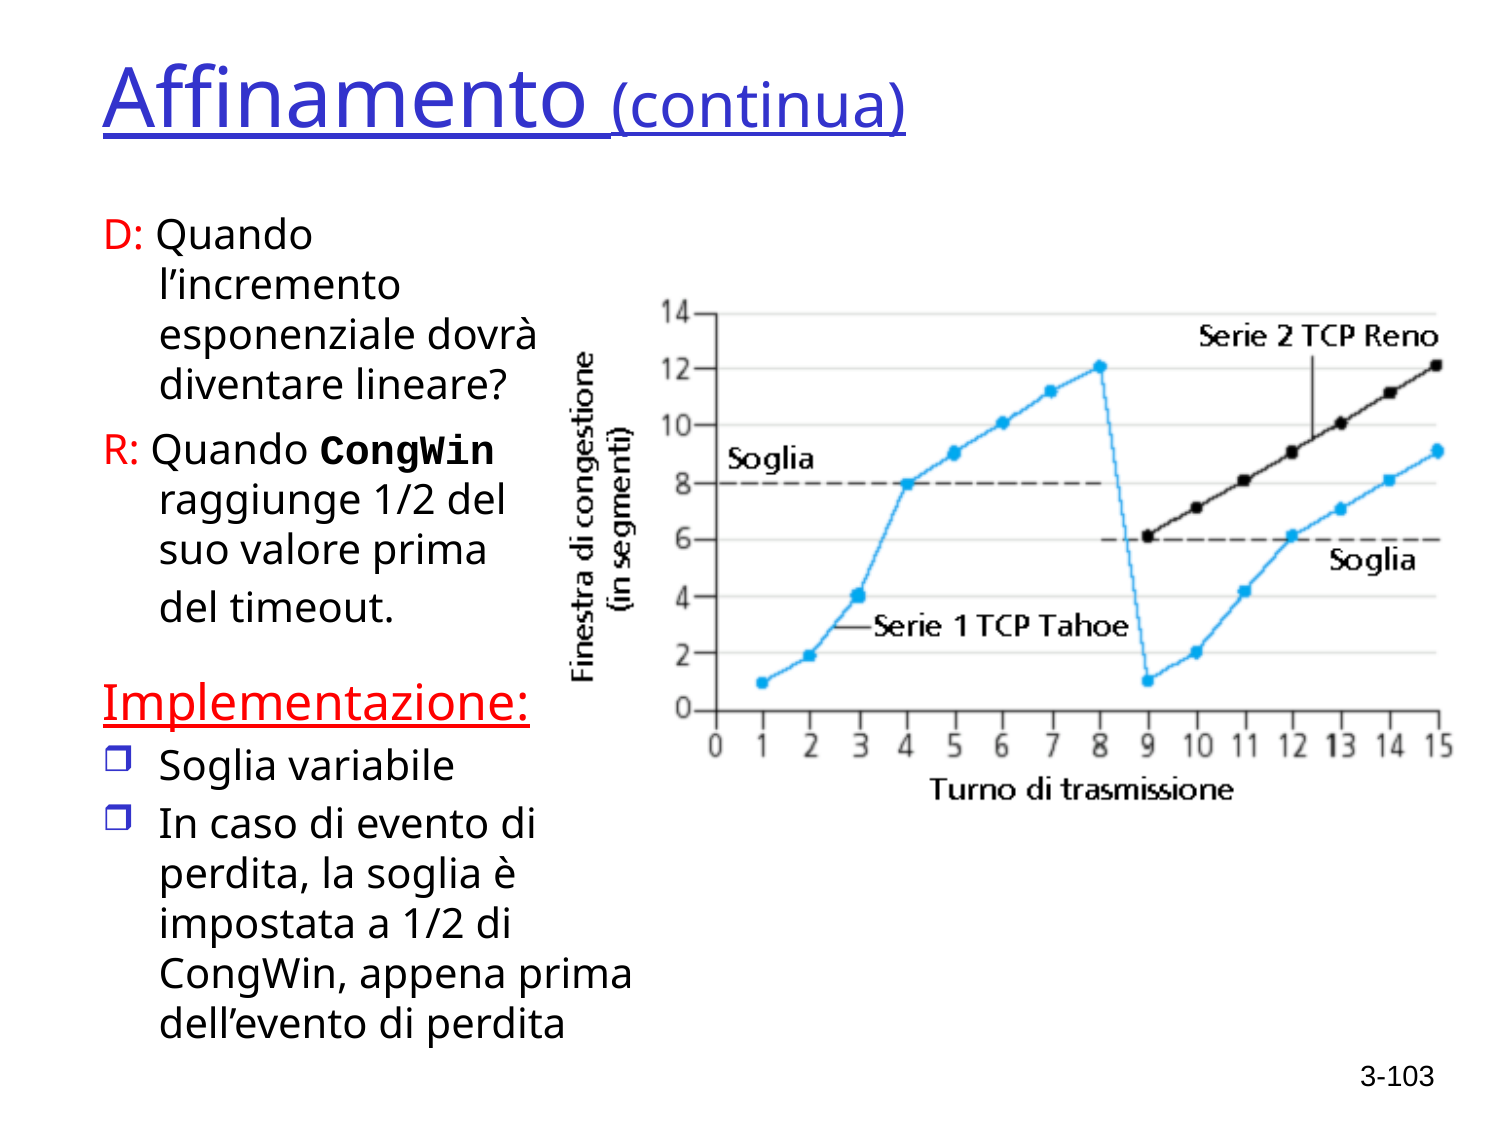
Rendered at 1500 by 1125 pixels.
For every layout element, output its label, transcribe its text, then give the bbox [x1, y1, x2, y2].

slide_number 3-103 [1338, 1049, 1451, 1125]
title Affinamento (continua) [87, 0, 1363, 188]
list Implementazione: Soglia variabile In caso di evento di perdita, la soglia è impostata a 1/2 di CongWin, appena prima dell’evento di perdita [87, 662, 713, 1082]
list D: Quando l’incremento esponenziale dovrà diventare lineare? R: Quando CongWin raggiunge 1/2 del suo valore prima del timeout. [87, 199, 574, 634]
picture [566, 294, 1458, 807]
